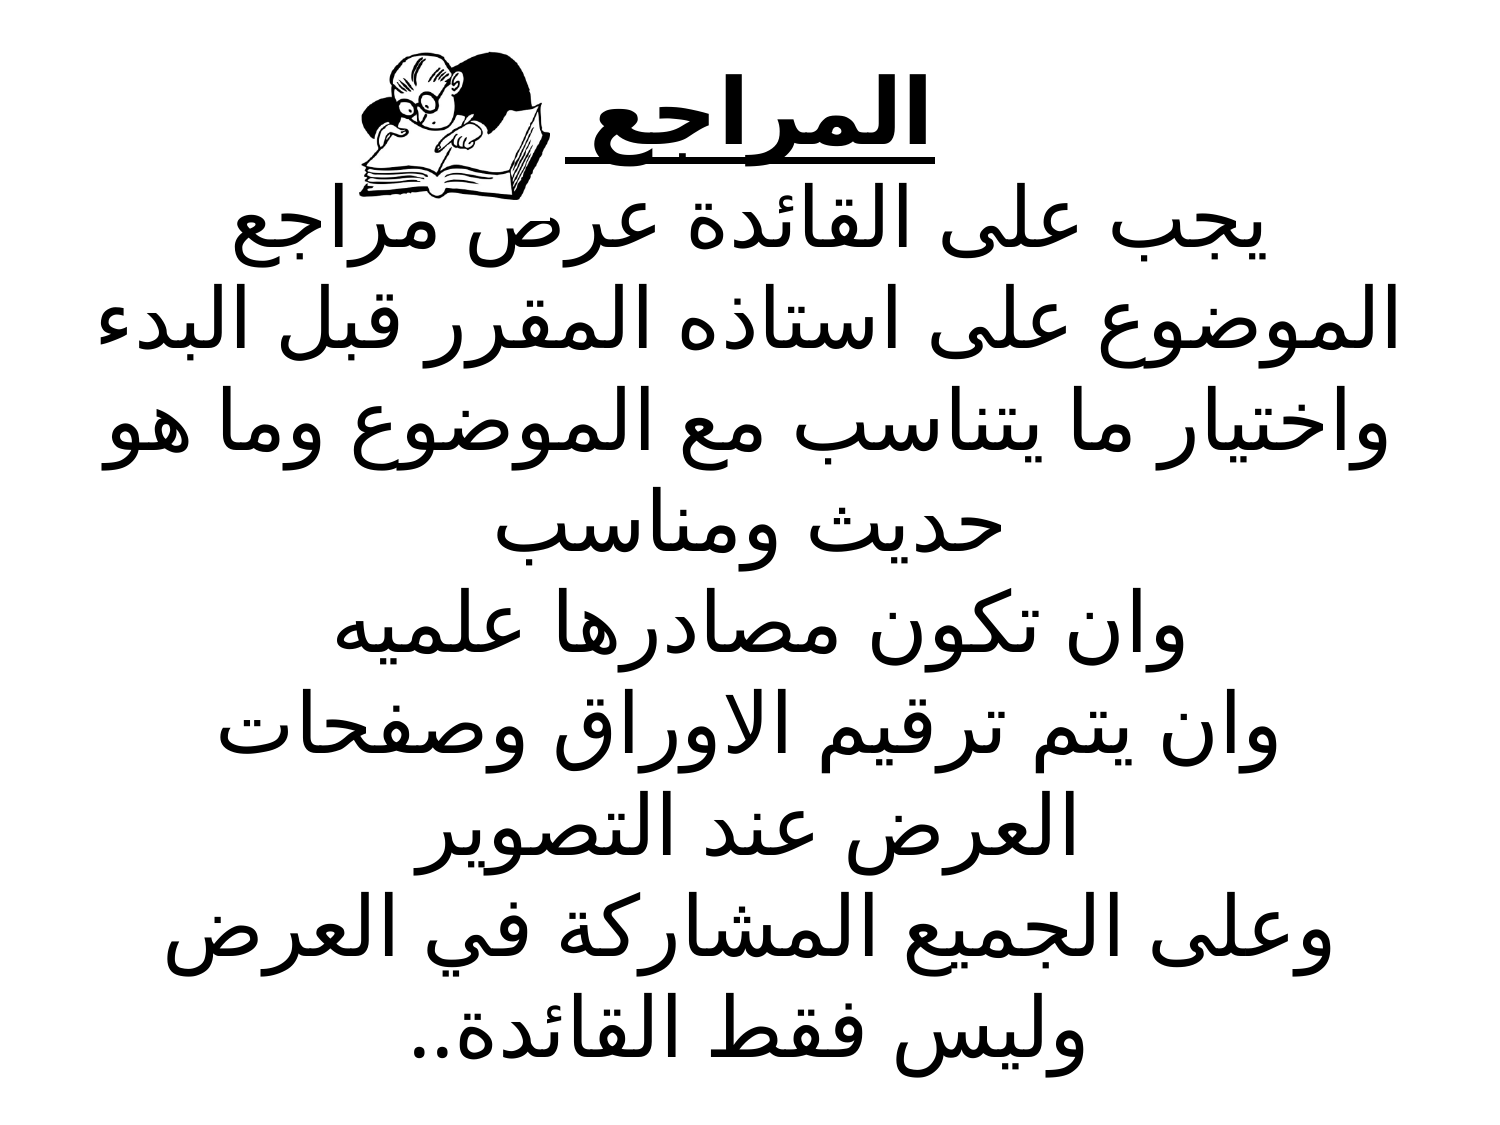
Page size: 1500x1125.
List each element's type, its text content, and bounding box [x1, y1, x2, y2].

title المراجع يجب على القائدة عرض مراجع الموضوع على استاذه المقرر قبل البدء واختيار ما يتناسب مع الموضوع وما هو حديث ومناسب وان تكون مصادرها علميه وان يتم ترقيم الاوراق وصفحات العرض عند التصوير وعلى الجميع المشاركة في العرض وليس فقط القائدة.. [75, 45, 1425, 1083]
picture [359, 30, 550, 221]
